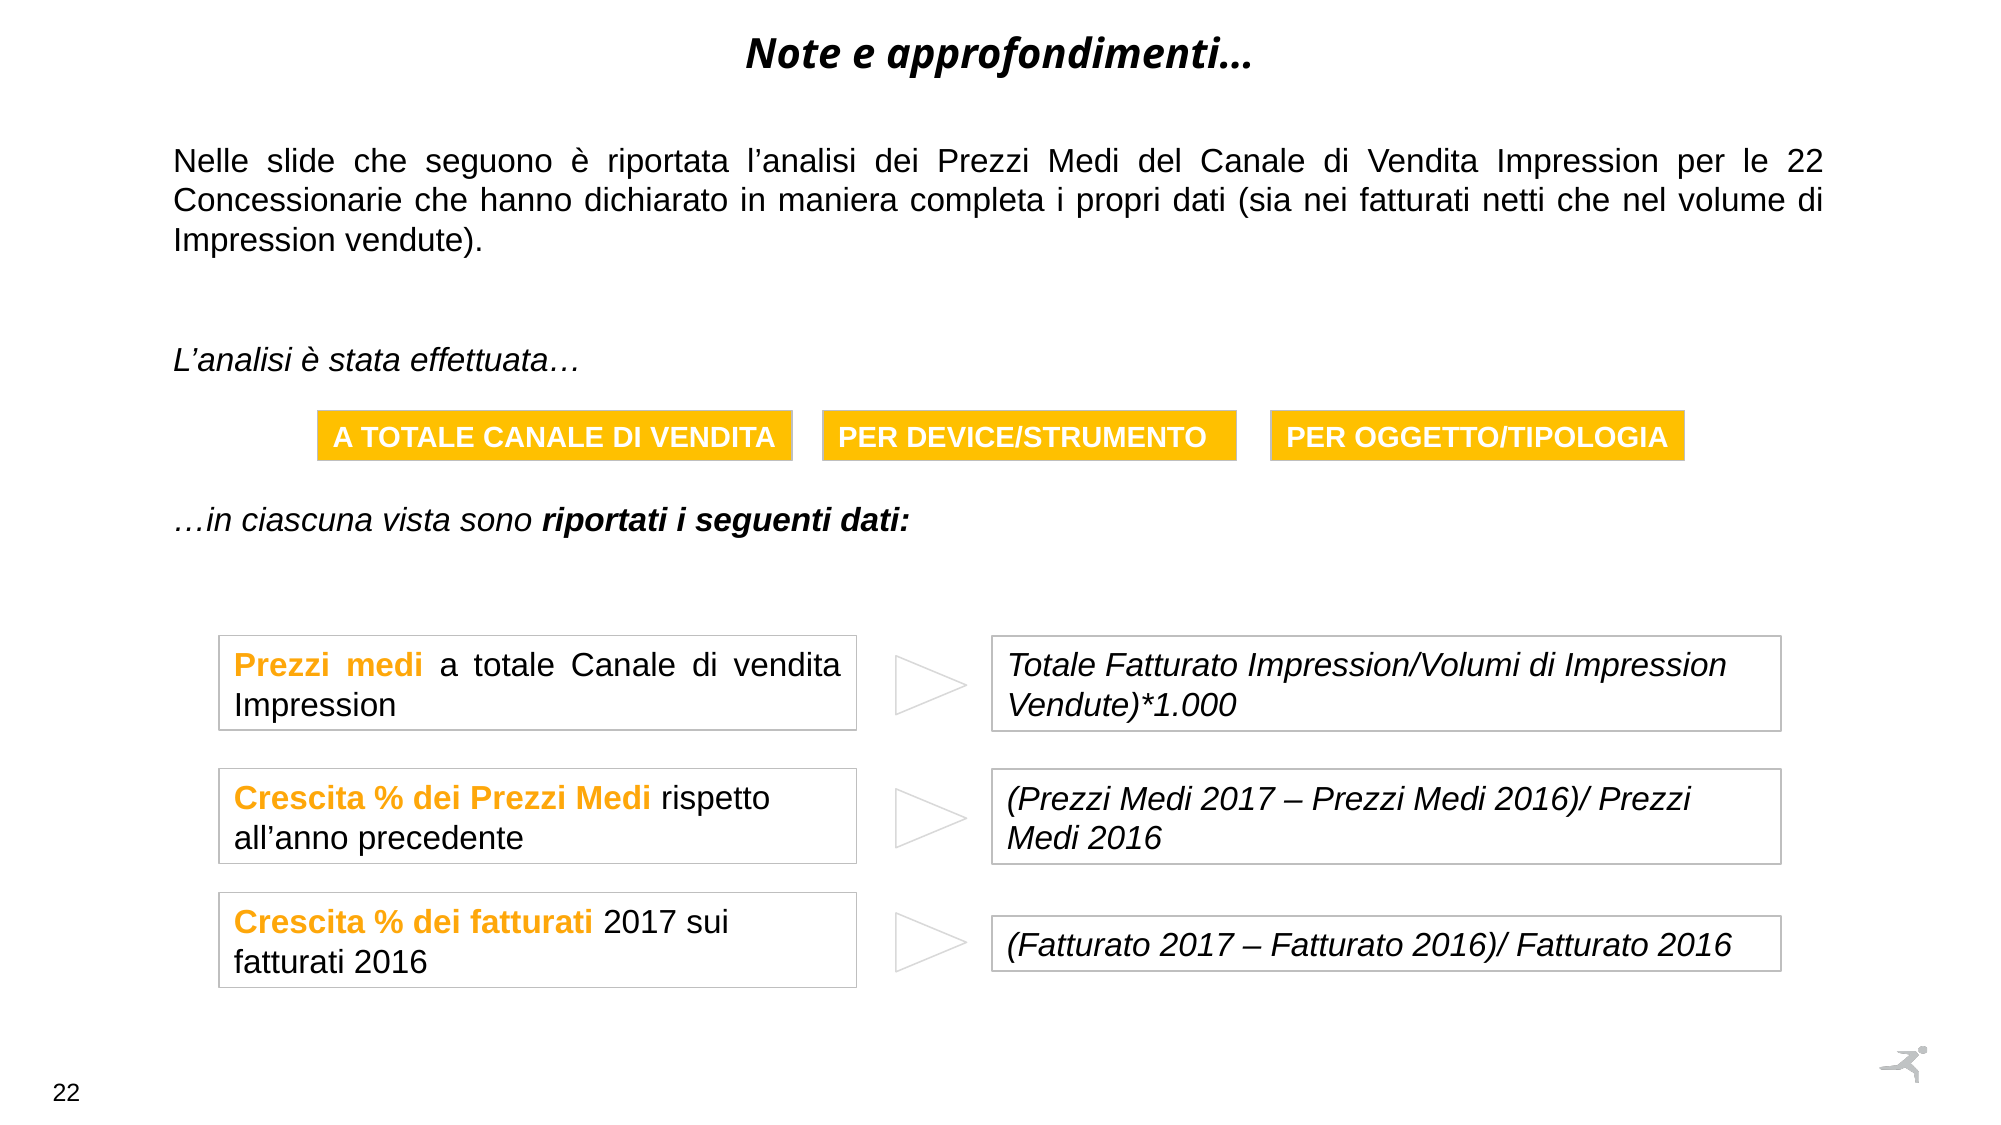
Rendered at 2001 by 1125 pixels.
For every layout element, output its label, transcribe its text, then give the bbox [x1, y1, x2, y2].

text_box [157, 130, 1843, 551]
slide_number 22 [0, 1061, 96, 1122]
text_box Note e approfondimenti… [314, 19, 1686, 105]
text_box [218, 634, 1782, 989]
